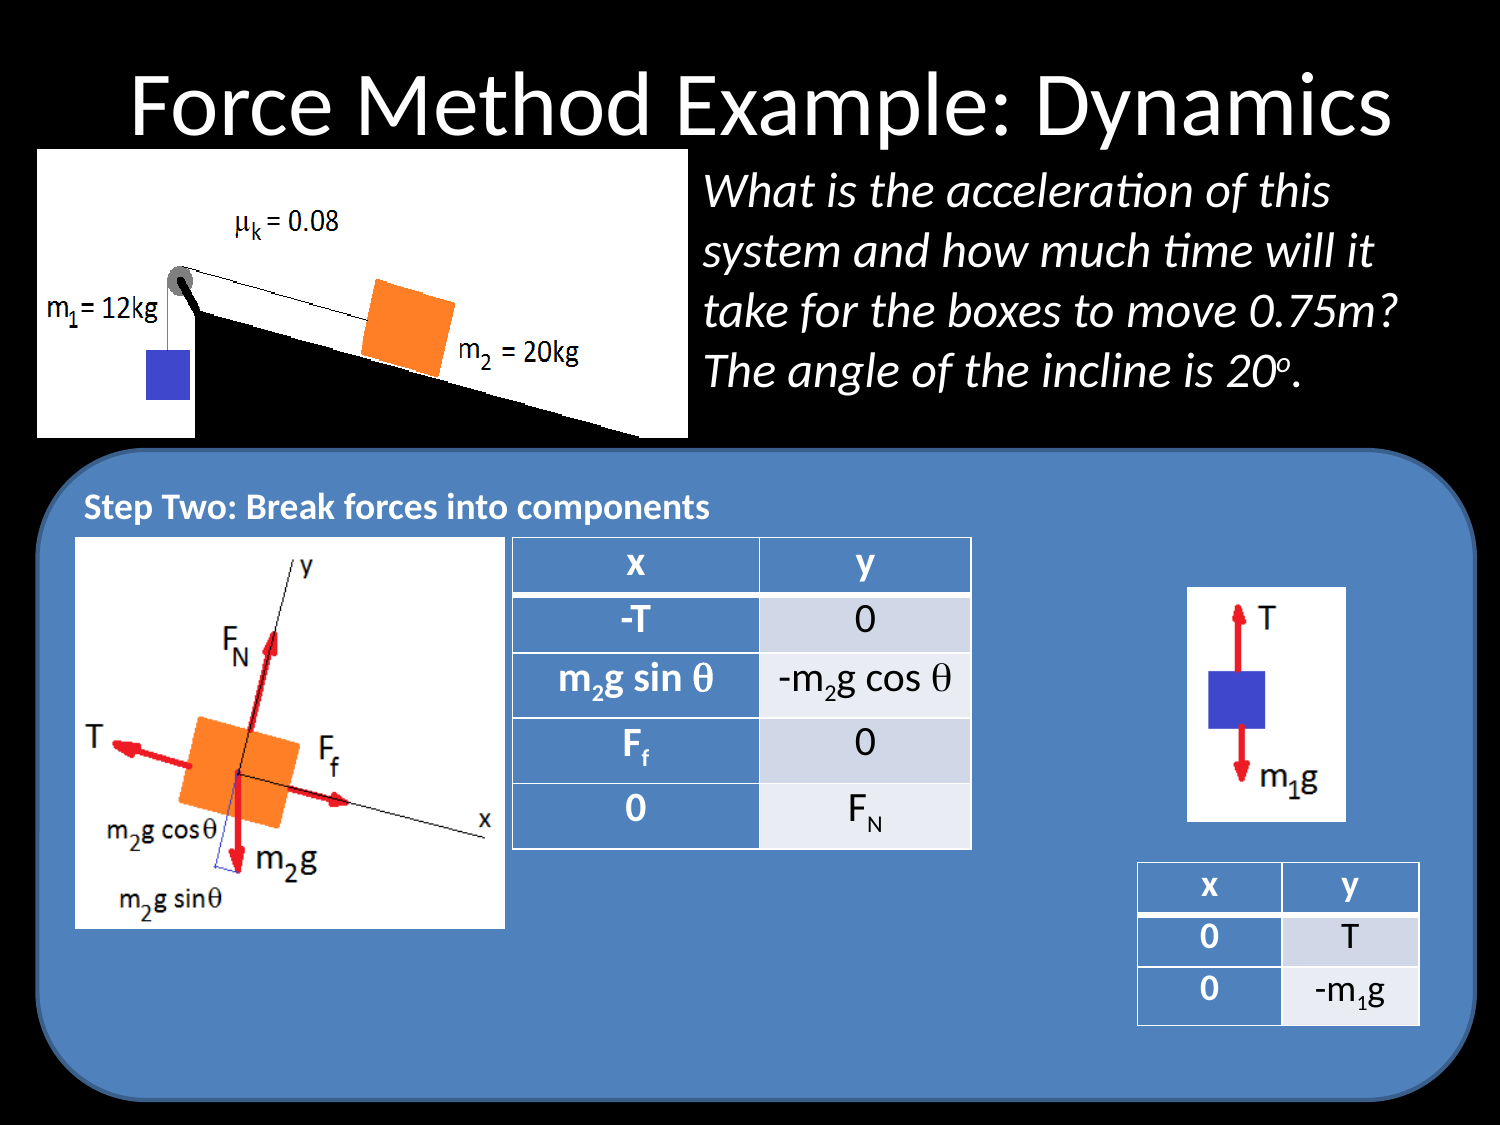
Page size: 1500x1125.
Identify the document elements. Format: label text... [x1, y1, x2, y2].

table_header x [513, 538, 759, 592]
table_cell 0 [513, 784, 759, 848]
table_cell -m2g cos q [760, 654, 970, 717]
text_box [1187, 587, 1346, 823]
text_box Step Two: Break forces into components [35, 447, 1478, 1103]
table_cell T [1283, 918, 1418, 966]
table_cell -T [513, 598, 759, 652]
picture [37, 149, 688, 438]
table_cell FN [760, 784, 970, 848]
table_cell 0 [1138, 918, 1281, 966]
table_header y [1283, 863, 1418, 912]
text_box What is the acceleration of this system and how much time will it take for the boxes to move 0.75m? The angle of the incline is 20o. [688, 149, 1450, 405]
table_cell -m1g [1283, 968, 1418, 1025]
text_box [74, 537, 505, 929]
table_cell 0 [760, 719, 970, 783]
table_cell Ff [513, 719, 759, 783]
title Force Method Example: Dynamics [87, 4, 1438, 149]
table_header x [1138, 863, 1281, 912]
table_cell 0 [760, 598, 970, 652]
table_header y [760, 538, 970, 592]
table_cell m2g sin q [513, 654, 759, 717]
table_cell 0 [1138, 968, 1281, 1025]
